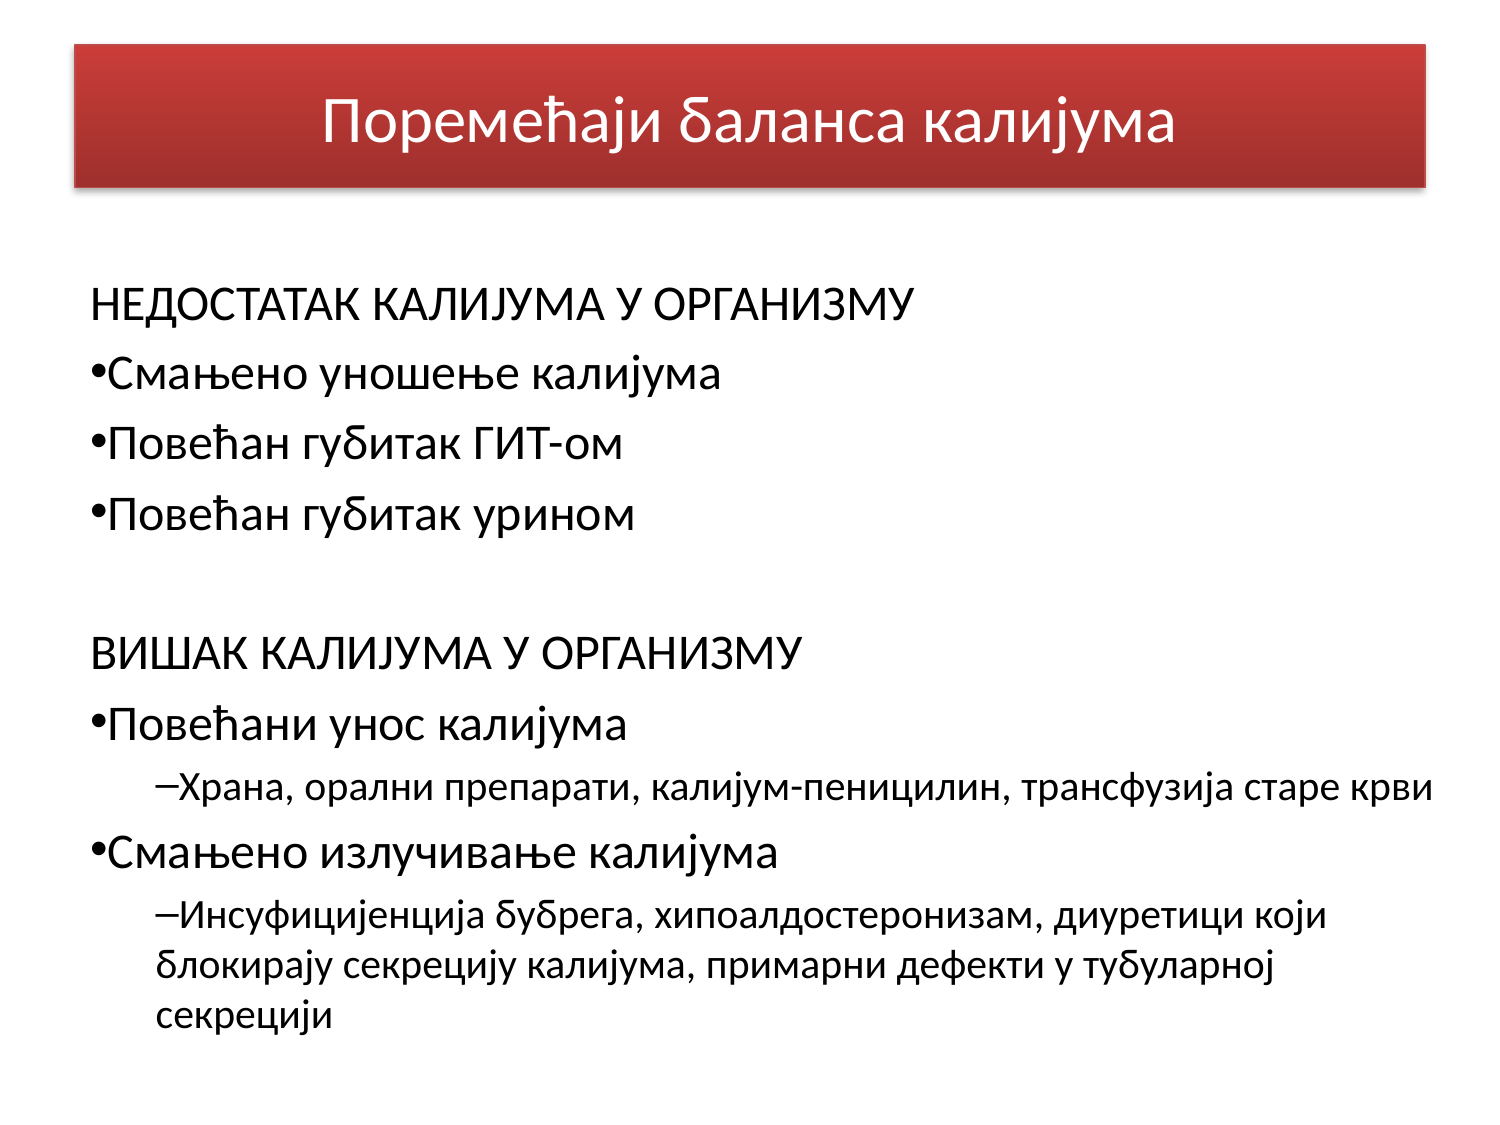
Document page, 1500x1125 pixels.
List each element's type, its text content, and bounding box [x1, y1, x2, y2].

title Поремећаји баланса калијума [74, 44, 1426, 188]
list НЕДОСТАТАК КАЛИЈУМА У ОРГАНИЗМУ Смањено уношење калијума Повећан губитак ГИТ-ом Повећан губитак урином ВИШАК КАЛИЈУМА У ОРГАНИЗМУ Повећани унос калијума Храна, орални препарати, калијум-пеницилин, трансфузија старе крви Смањено излучивање калијума Инсуфицијенција бубрега, хипоалдостеронизам, диуретици који блокирају секрецију калијума, примарни дефекти у тубуларној секрецији [75, 262, 1450, 1063]
